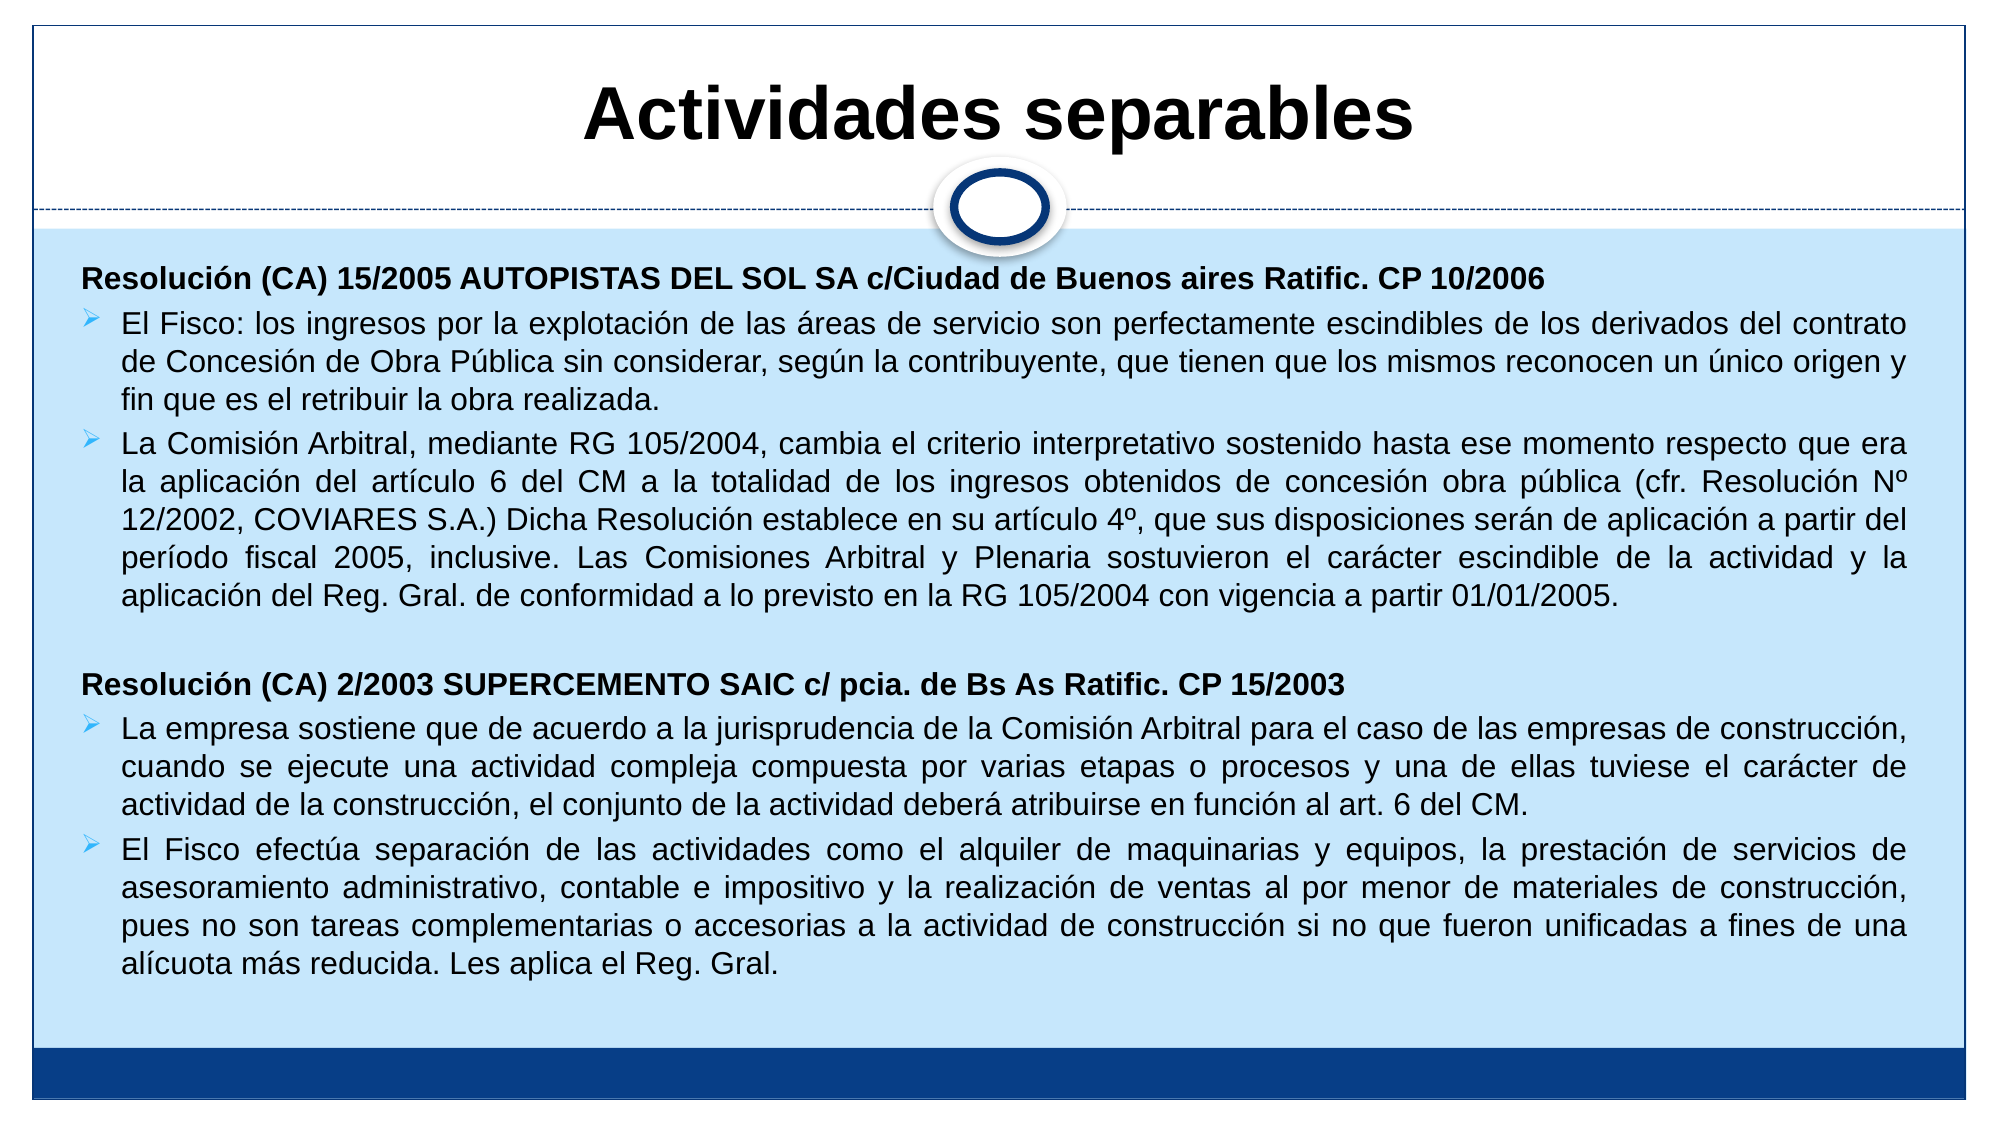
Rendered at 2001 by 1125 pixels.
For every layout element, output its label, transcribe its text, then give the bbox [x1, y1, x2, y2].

list Resolución (CA) 15/2005 AUTOPISTAS DEL SOL SA c/Ciudad de Buenos aires Ratific. CP 10/2006 El Fisco: los ingresos por la explotación de las áreas de servicio son perfectamente escindibles de los derivados del contrato de Concesión de Obra Pública sin considerar, según la contribuyente, que tienen que los mismos reconocen un único origen y fin que es el retribuir la obra realizada. La Comisión Arbitral, mediante RG 105/2004, cambia el criterio interpretativo sostenido hasta ese momento respecto que era la aplicación del artículo 6 del CM a la totalidad de los ingresos obtenidos de concesión obra pública (cfr. Resolución Nº 12/2002, COVIARES S.A.) Dicha Resolución establece en su artículo 4º, que sus disposiciones serán de aplicación a partir del período fiscal 2005, inclusive. Las Comisiones Arbitral y Plenaria sostuvieron el carácter escindible de la actividad y la aplicación del Reg. Gral. de conformidad a lo previsto en la RG 105/2004 con vigencia a partir 01/01/2005. Resolución (CA) 2/2003 SUPERCEMENTO SAIC c/ pcia. de Bs As Ratific. CP 15/2003 La empresa sostiene que de acuerdo a la jurisprudencia de la Comisión Arbitral para el caso de las empresas de construcción, cuando se ejecute una actividad compleja compuesta por varias etapas o procesos y una de ellas tuviese el carácter de actividad de la construcción, el conjunto de la actividad deberá atribuirse en función al art. 6 del CM. El Fisco efectúa separación de las actividades como el alquiler de maquinarias y equipos, la prestación de servicios de asesoramiento administrativo, contable e impositivo y la realización de ventas al por menor de materiales de construcción, pues no son tareas complementarias o accesorias a la actividad de construcción si no que fueron unificadas a fines de una alícuota más reducida. Les aplica el Reg. Gral. [66, 250, 1926, 1001]
title Actividades separables [65, 37, 1933, 162]
